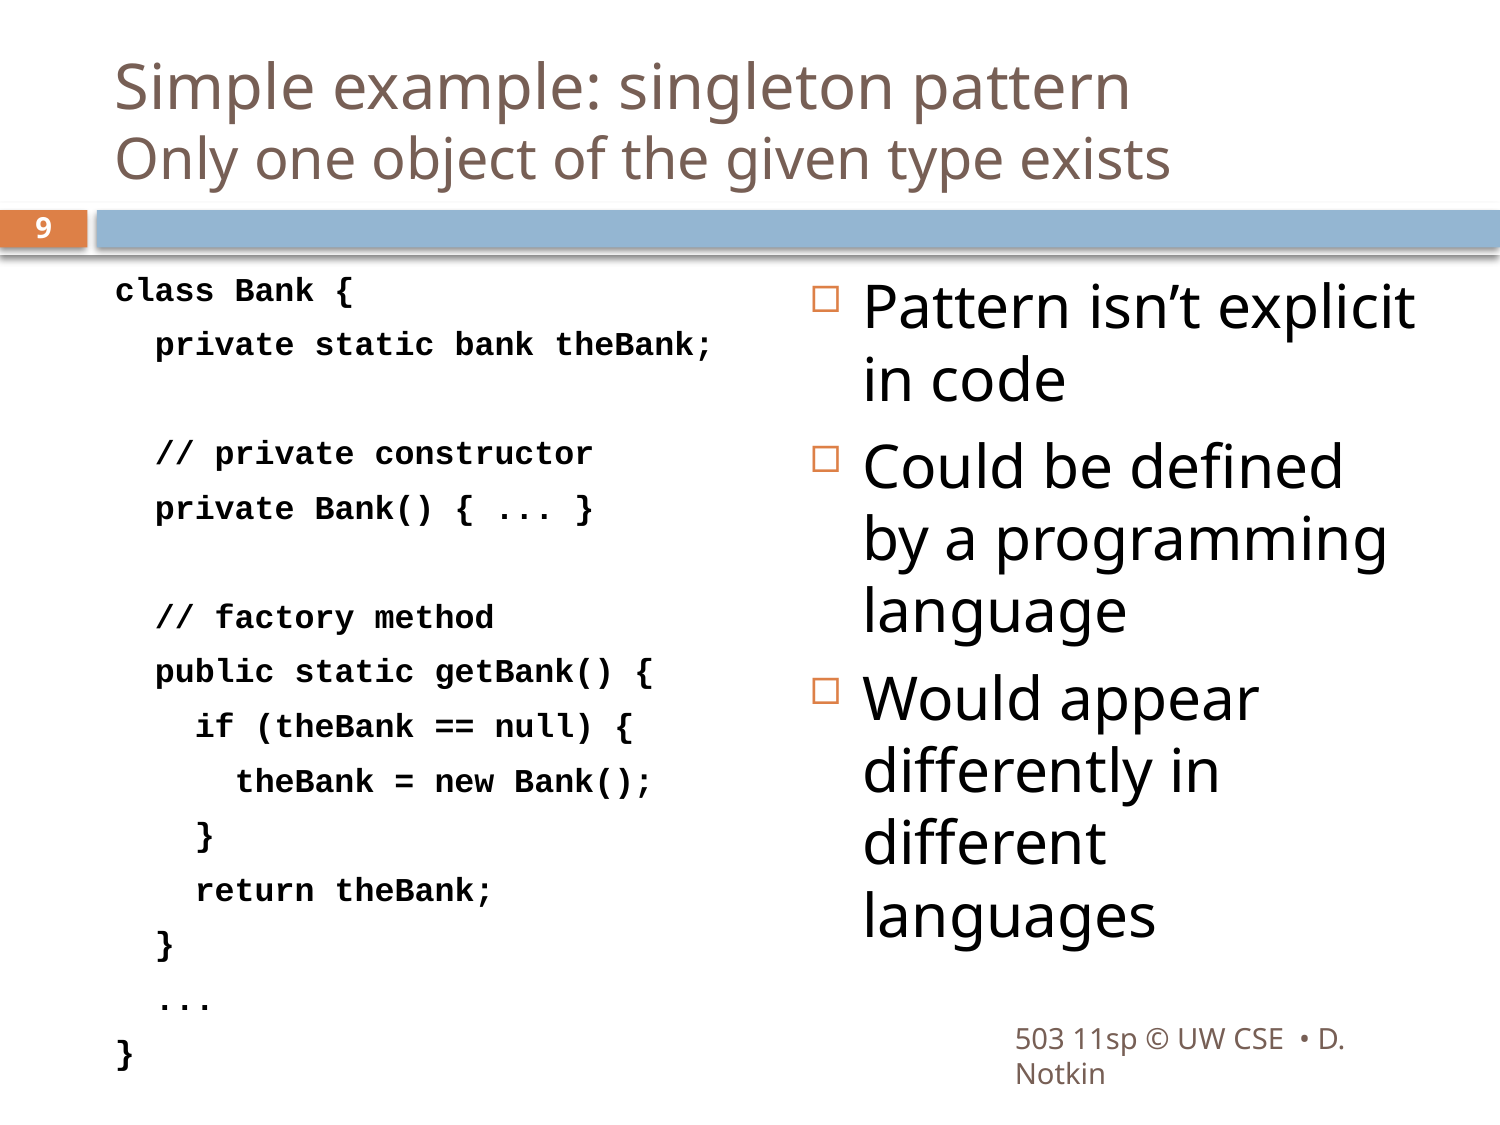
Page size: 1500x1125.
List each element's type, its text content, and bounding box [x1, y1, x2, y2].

list Pattern isn’t explicit in code Could be defined by a programming language Would appear differently in different languages [794, 260, 1433, 1011]
title Simple example: singleton pattern Only one object of the given type exists [99, 37, 1438, 200]
list class Bank { private static bank theBank; // private constructor private Bank() { ... } // factory method public static getBank() { if (theBank == null) { theBank = new Bank(); } return theBank; } ... } [99, 260, 738, 1011]
slide_number 9 [0, 208, 88, 249]
slide_number 503 11sp © UW CSE • D. Notkin [999, 1025, 1438, 1085]
